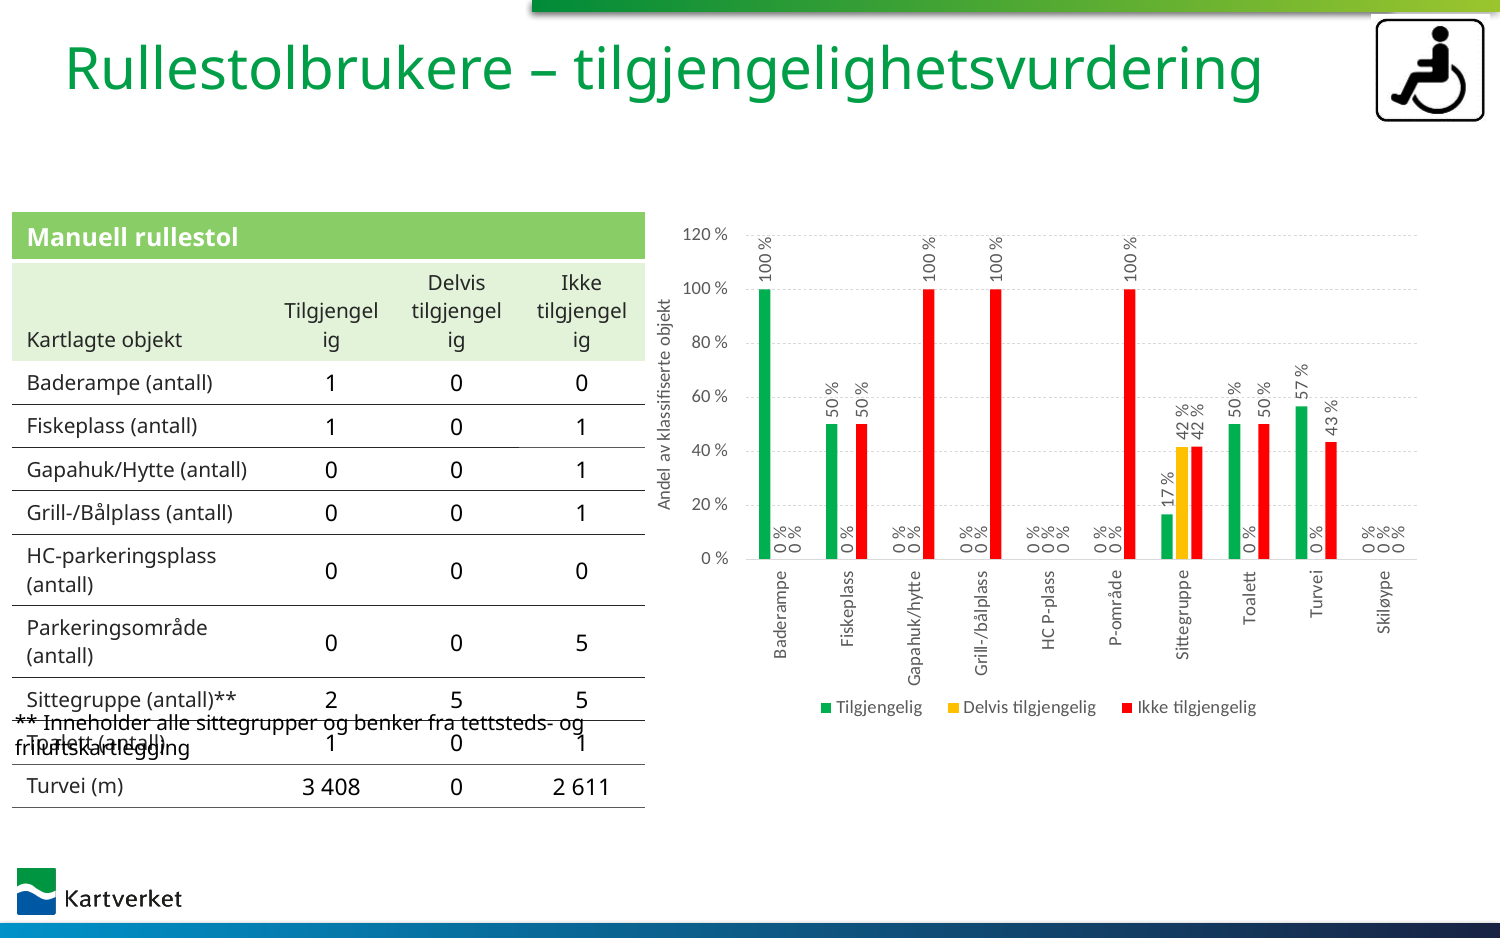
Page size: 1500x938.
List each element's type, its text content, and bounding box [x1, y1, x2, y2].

text_box ** Inneholder alle sittegrupper og benker fra tettsteds- og friluftskartlegging [0, 702, 745, 768]
table_cell Fiskeplass (antall) [12, 405, 269, 447]
table_cell 5 [394, 678, 519, 702]
table_cell Kartlagte objekt [12, 263, 269, 361]
picture [643, 218, 1427, 728]
table_cell 1 [519, 405, 638, 447]
table_cell 0 [394, 535, 519, 605]
table_header Manuell rullestol [12, 212, 645, 259]
table_cell Baderampe (antall) [12, 361, 269, 404]
table_cell 0 [394, 606, 519, 677]
table_cell Sittegruppe (antall)** [12, 678, 269, 702]
table_cell 0 [394, 768, 519, 807]
table_cell 0 [269, 606, 394, 677]
table_cell Parkeringsområde (antall) [12, 606, 269, 677]
table_cell 0 [269, 448, 394, 490]
table_cell 1 [519, 448, 638, 490]
table_cell 0 [394, 361, 519, 404]
table_cell 0 [519, 361, 638, 404]
table_cell 0 [394, 405, 519, 447]
table_cell 5 [519, 606, 638, 677]
table_cell Tilgjengelig [269, 263, 394, 361]
table_cell 0 [269, 535, 394, 605]
table_cell 1 [269, 405, 394, 447]
table_cell 2 611 [519, 768, 645, 807]
table_cell Turvei (m) [12, 768, 269, 807]
table_cell Ikke tilgjengelig [519, 263, 638, 361]
table_cell 1 [519, 491, 638, 534]
table_cell 0 [269, 491, 394, 534]
table_cell HC-parkeringsplass (antall) [12, 535, 269, 605]
table_cell 2 [269, 678, 394, 702]
table_cell 0 [394, 448, 519, 490]
picture [1371, 13, 1491, 127]
table_cell 5 [519, 678, 638, 702]
table_cell 3 408 [269, 768, 394, 807]
table_cell Delvis tilgjengelig [394, 263, 519, 361]
text_box Rullestolbrukere – tilgjengelighetsvurdering [49, 12, 1372, 109]
table_cell Gapahuk/Hytte (antall) [12, 448, 269, 490]
table_cell 1 [269, 361, 394, 404]
table_cell 0 [519, 535, 638, 605]
table_cell 0 [394, 491, 519, 534]
table_cell Grill-/Bålplass (antall) [12, 491, 269, 534]
